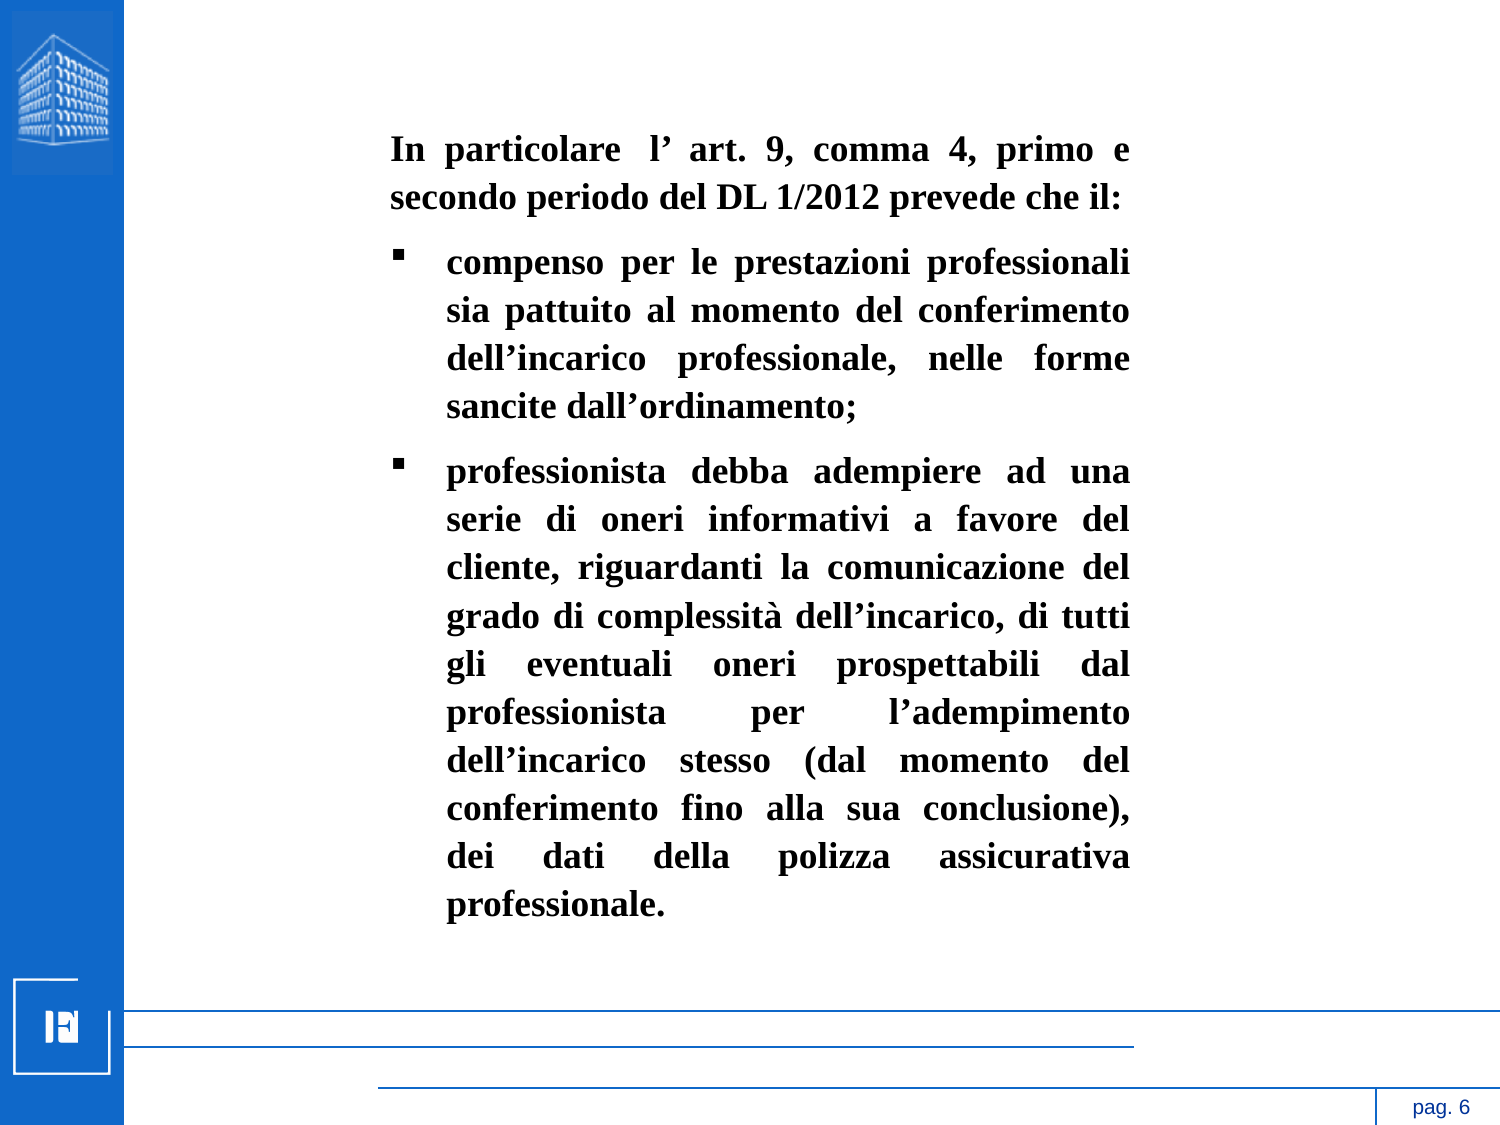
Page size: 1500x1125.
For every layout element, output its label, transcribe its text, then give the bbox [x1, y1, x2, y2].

text_box In particolare l’ art. 9, comma 4, primo e secondo periodo del DL 1/2012 prevede che il: compenso per le prestazioni professionali sia pattuito al momento del conferimento dell’incarico professionale, nelle forme sancite dall’ordinamento; professionista debba adempiere ad una serie di oneri informativi a favore del cliente, riguardanti la comunicazione del grado di complessità dell’incarico, di tutti gli eventuali oneri prospettabili dal professionista per l’adempimento dell’incarico stesso (dal momento del conferimento fino alla sua conclusione), dei dati della polizza assicurativa professionale. [375, 113, 1146, 932]
text_box [0, 1019, 126, 1125]
text_box [0, 0, 126, 1010]
picture [11, 976, 113, 1078]
picture [11, 11, 114, 176]
slide_number pag. 6 [1381, 1093, 1500, 1124]
